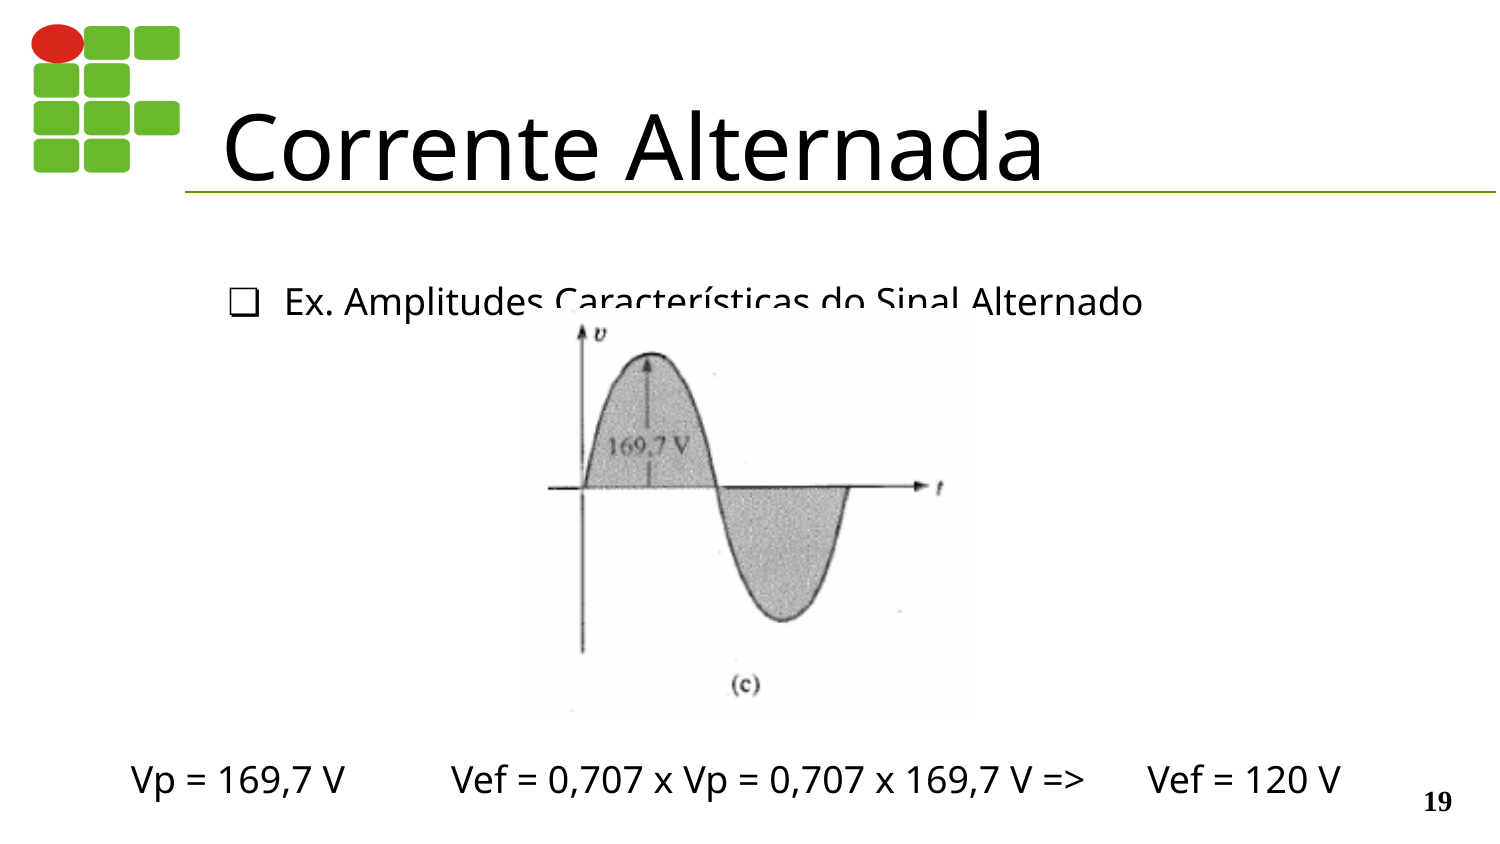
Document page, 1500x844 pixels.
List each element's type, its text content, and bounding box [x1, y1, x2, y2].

title Corrente Alternada [206, 26, 1468, 207]
text_box ‹#› [1390, 768, 1468, 825]
list Vp = 169,7 V [115, 726, 402, 800]
list Vef = 120 V [1145, 726, 1391, 800]
picture [524, 307, 976, 716]
picture [29, 23, 182, 174]
list Ex. Amplitudes Características do Sinal Alternado [193, 248, 1490, 322]
list Vef = 0,707 x Vp = 0,707 x 169,7 V => [436, 726, 1145, 800]
